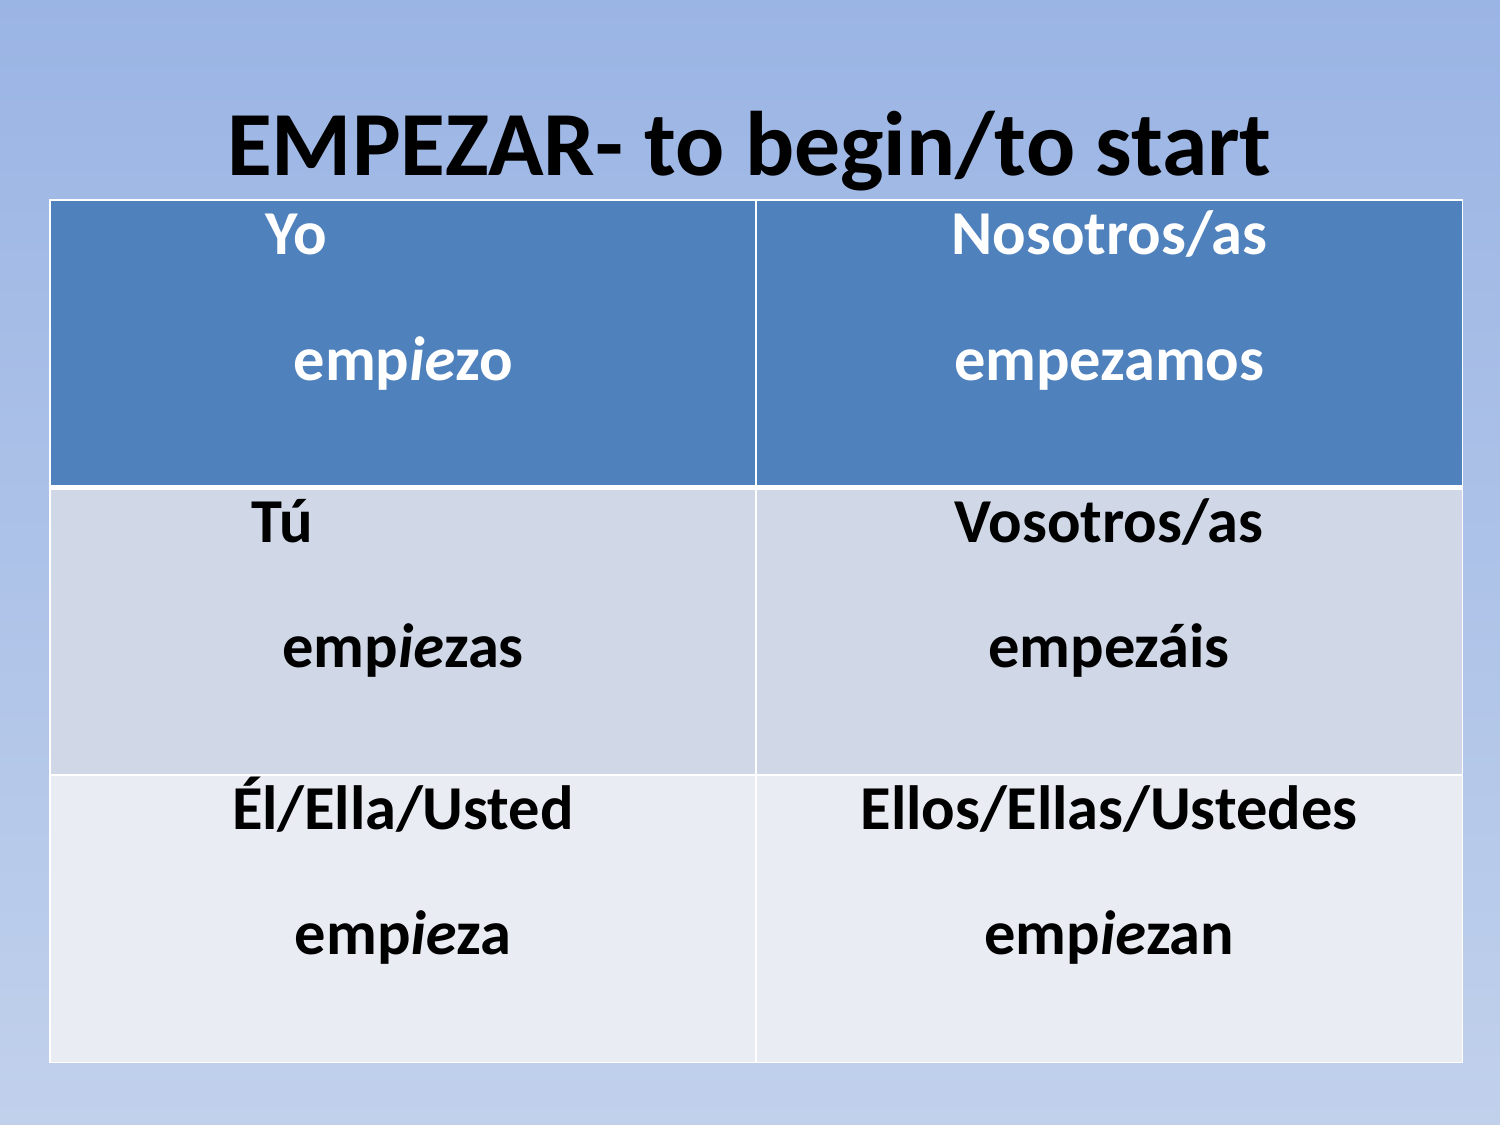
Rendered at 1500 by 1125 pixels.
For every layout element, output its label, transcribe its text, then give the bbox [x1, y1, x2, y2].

table_cell Vosotros/as empezáis [757, 490, 1462, 774]
table_header Yo empiezo [51, 201, 755, 485]
table_cell Ellos/Ellas/Ustedes empiezan [757, 776, 1462, 1062]
table_cell Él/Ella/Usted empieza [51, 776, 755, 1062]
table_header Nosotros/as empezamos [757, 201, 1462, 485]
table_cell Tú empiezas [51, 490, 755, 774]
title EMPEZAR- to begin/to start [75, 45, 1425, 199]
